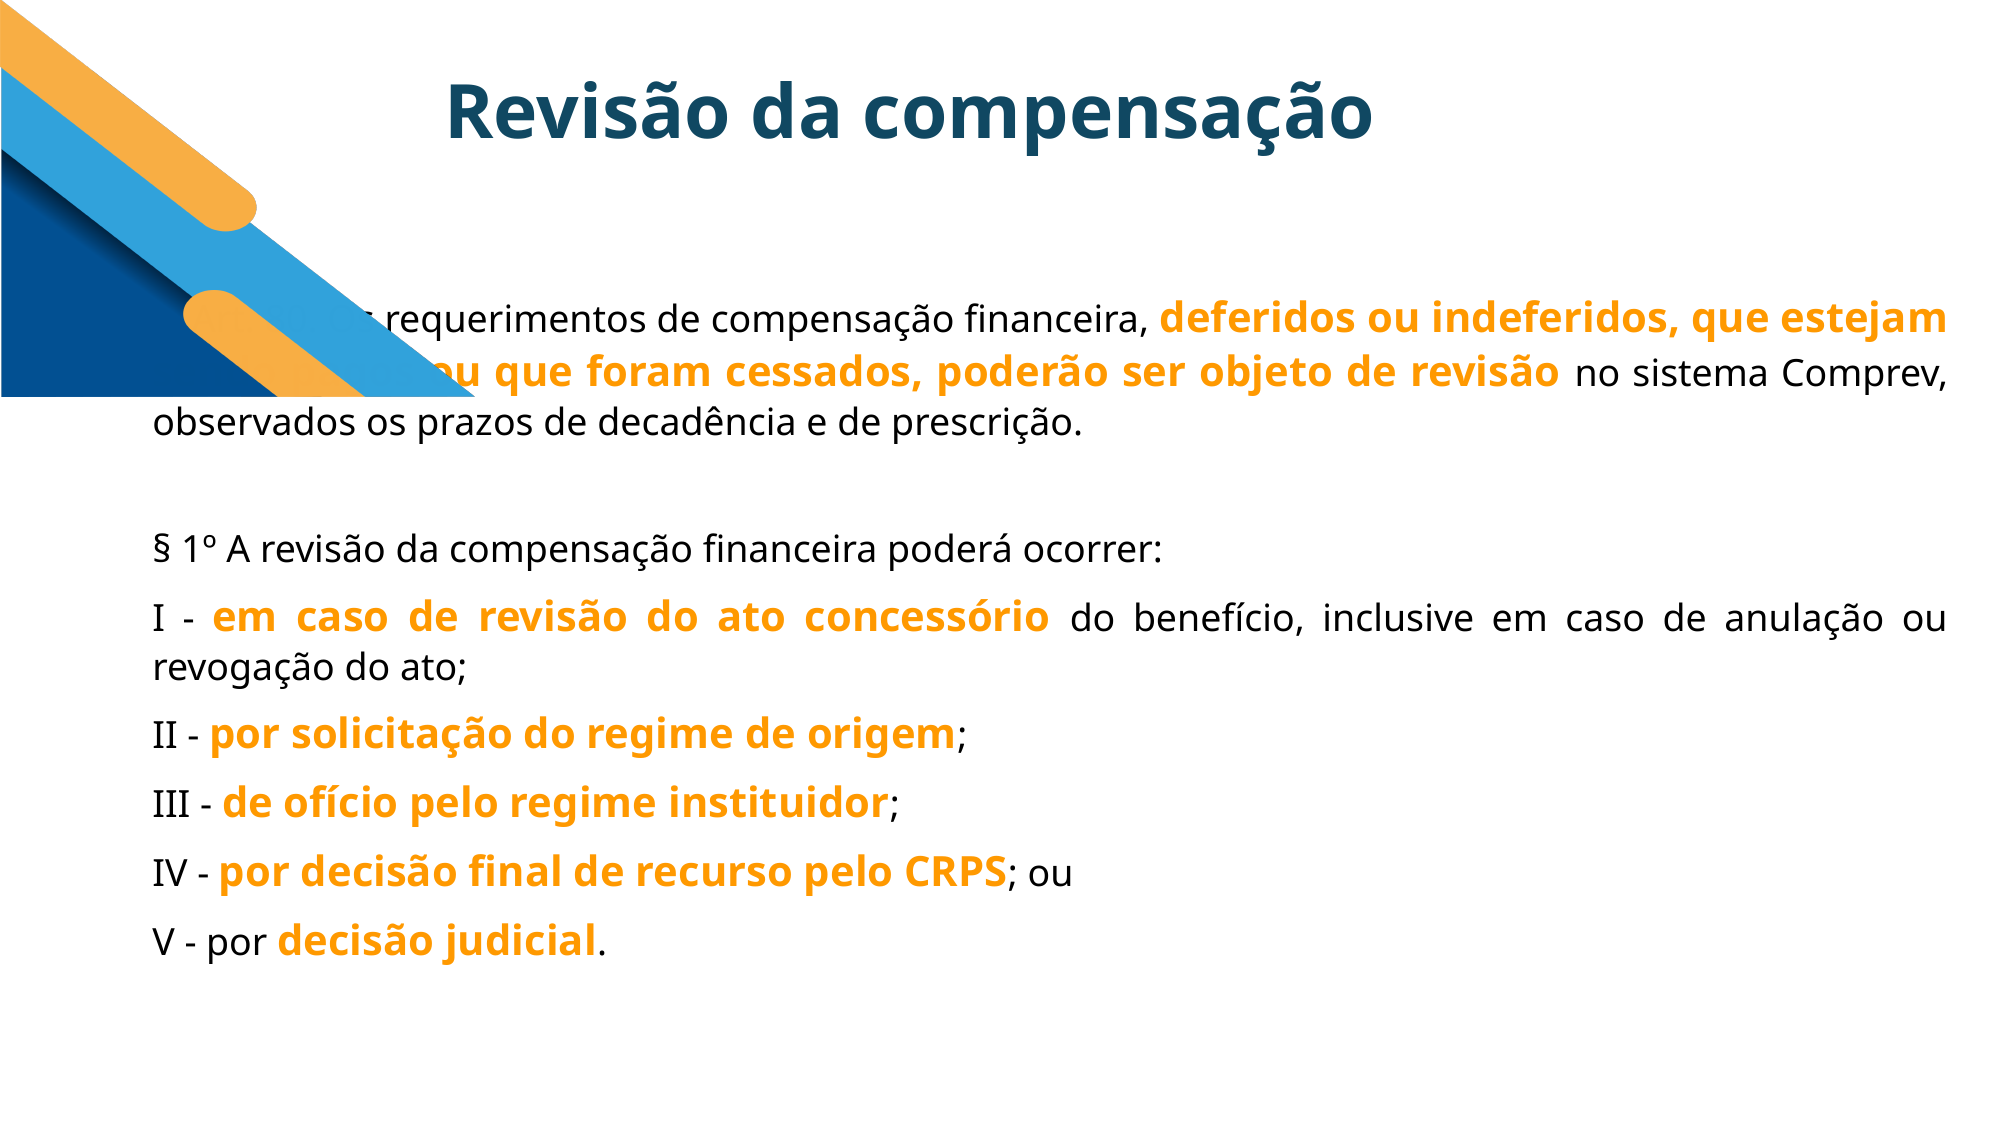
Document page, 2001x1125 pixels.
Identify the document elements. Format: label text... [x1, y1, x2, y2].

text_box Revisão da compensação [429, 56, 1915, 161]
text_box Art. 80. Os requerimentos de compensação financeira, deferidos ou indeferidos, que estejam sendo pagos ou que foram cessados, poderão ser objeto de revisão no sistema Comprev, observados os prazos de decadência e de prescrição. § 1º A revisão da compensação financeira poderá ocorrer: I - em caso de revisão do ato concessório do benefício, inclusive em caso de anulação ou revogação do ato; II - por solicitação do regime de origem; III - de ofício pelo regime instituidor; IV - por decisão final de recurso pelo CRPS; ou V - por decisão judicial. [137, 280, 1964, 972]
text_box [0, 0, 475, 397]
